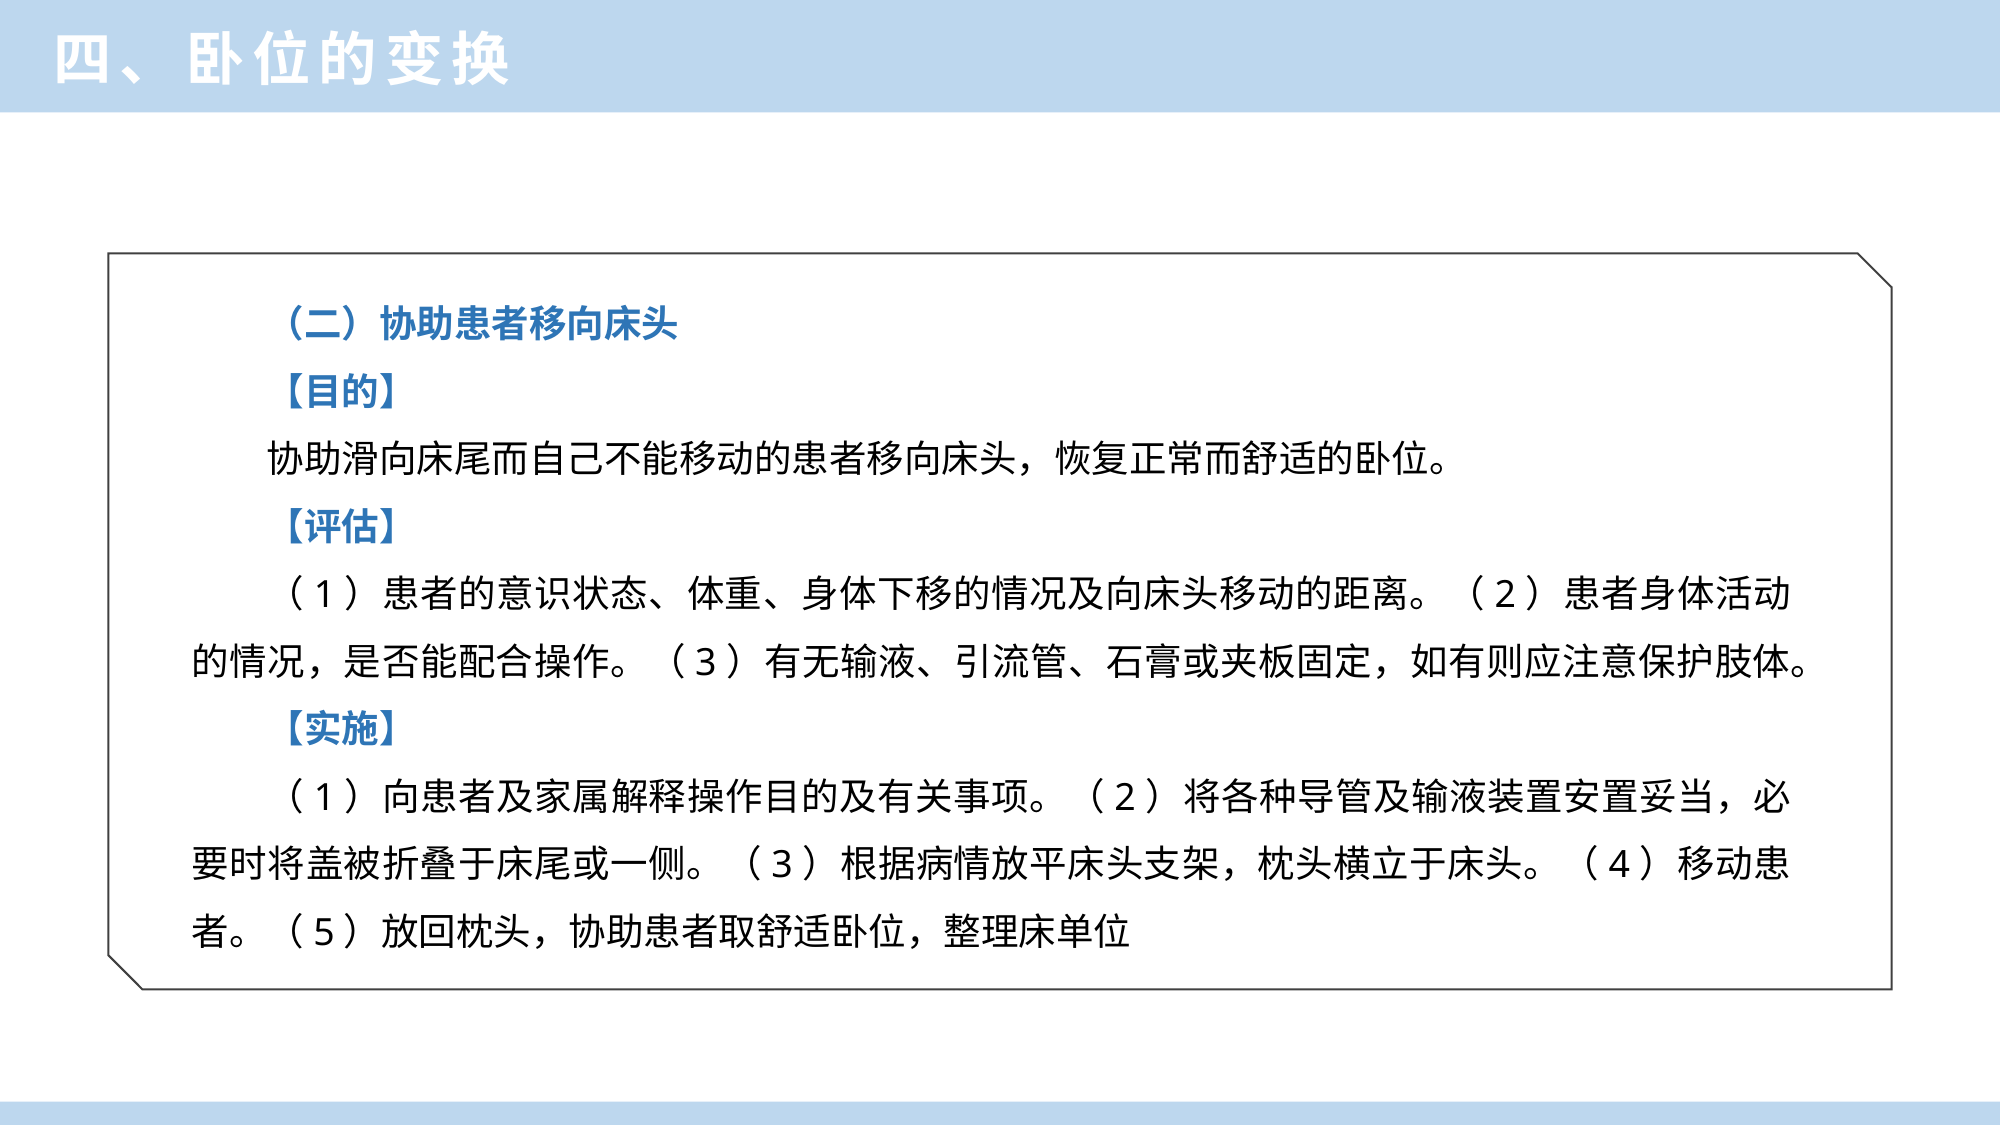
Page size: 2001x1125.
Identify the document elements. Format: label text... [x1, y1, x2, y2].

text_box [107, 252, 1893, 991]
text_box 四、卧位的变换 [41, 16, 522, 98]
text_box （二）协助患者移向床头 【目的】 协助滑向床尾而自己不能移动的患者移向床头，恢复正常而舒适的卧位。 【评估】 （1）患者的意识状态、体重、身体下移的情况及向床头移动的距离。（2）患者身体活动的情况，是否能配合操作。（3）有无输液、引流管、石膏或夹板固定，如有则应注意保护肢体。 【实施】 （1）向患者及家属解释操作目的及有关事项。（2）将各种导管及输液装置安置妥当，必要时将盖被折叠于床尾或一侧。（3）根据病情放平床头支架，枕头横立于床头。（4）移动患者。（5）放回枕头，协助患者取舒适卧位，整理床单位 [177, 270, 1806, 961]
